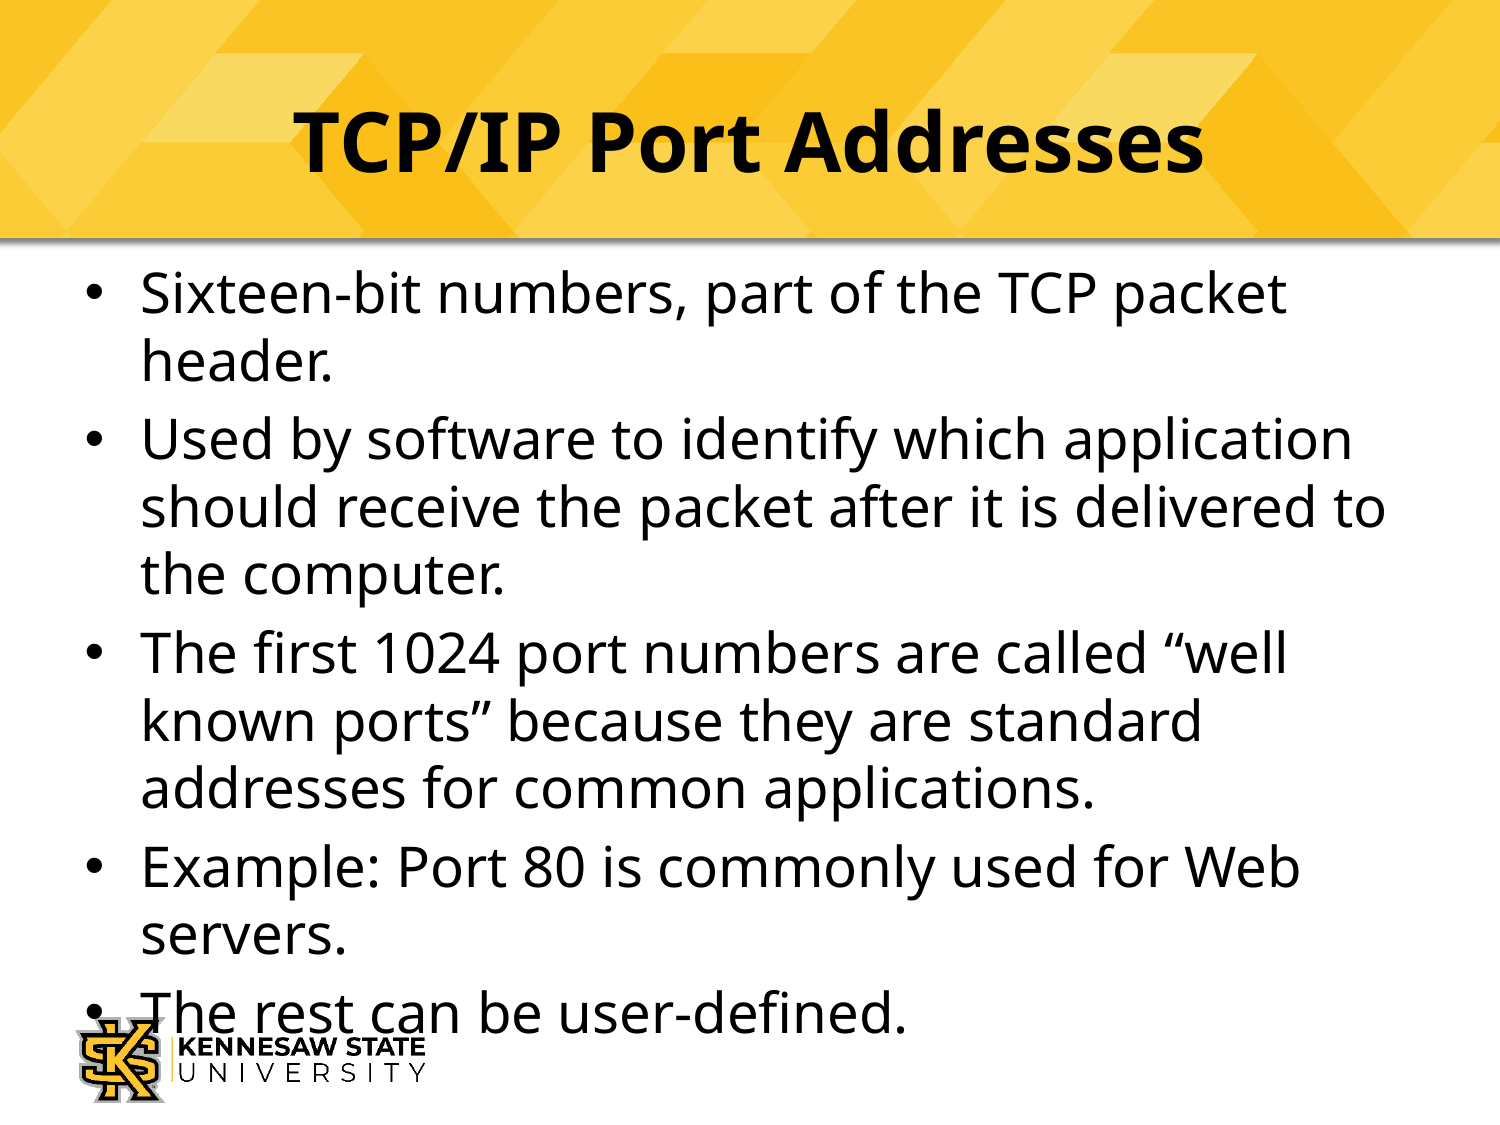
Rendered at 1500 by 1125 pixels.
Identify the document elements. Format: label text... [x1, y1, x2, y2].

picture [75, 1017, 425, 1103]
picture [0, 0, 1500, 251]
list Sixteen-bit numbers, part of the TCP packet header. Used by software to identify which application should receive the packet after it is delivered to the computer. The first 1024 port numbers are called “well known ports” because they are standard addresses for common applications. Example: Port 80 is commonly used for Web servers. The rest can be user-defined. [69, 249, 1475, 973]
title TCP/IP Port Addresses [75, 45, 1425, 233]
